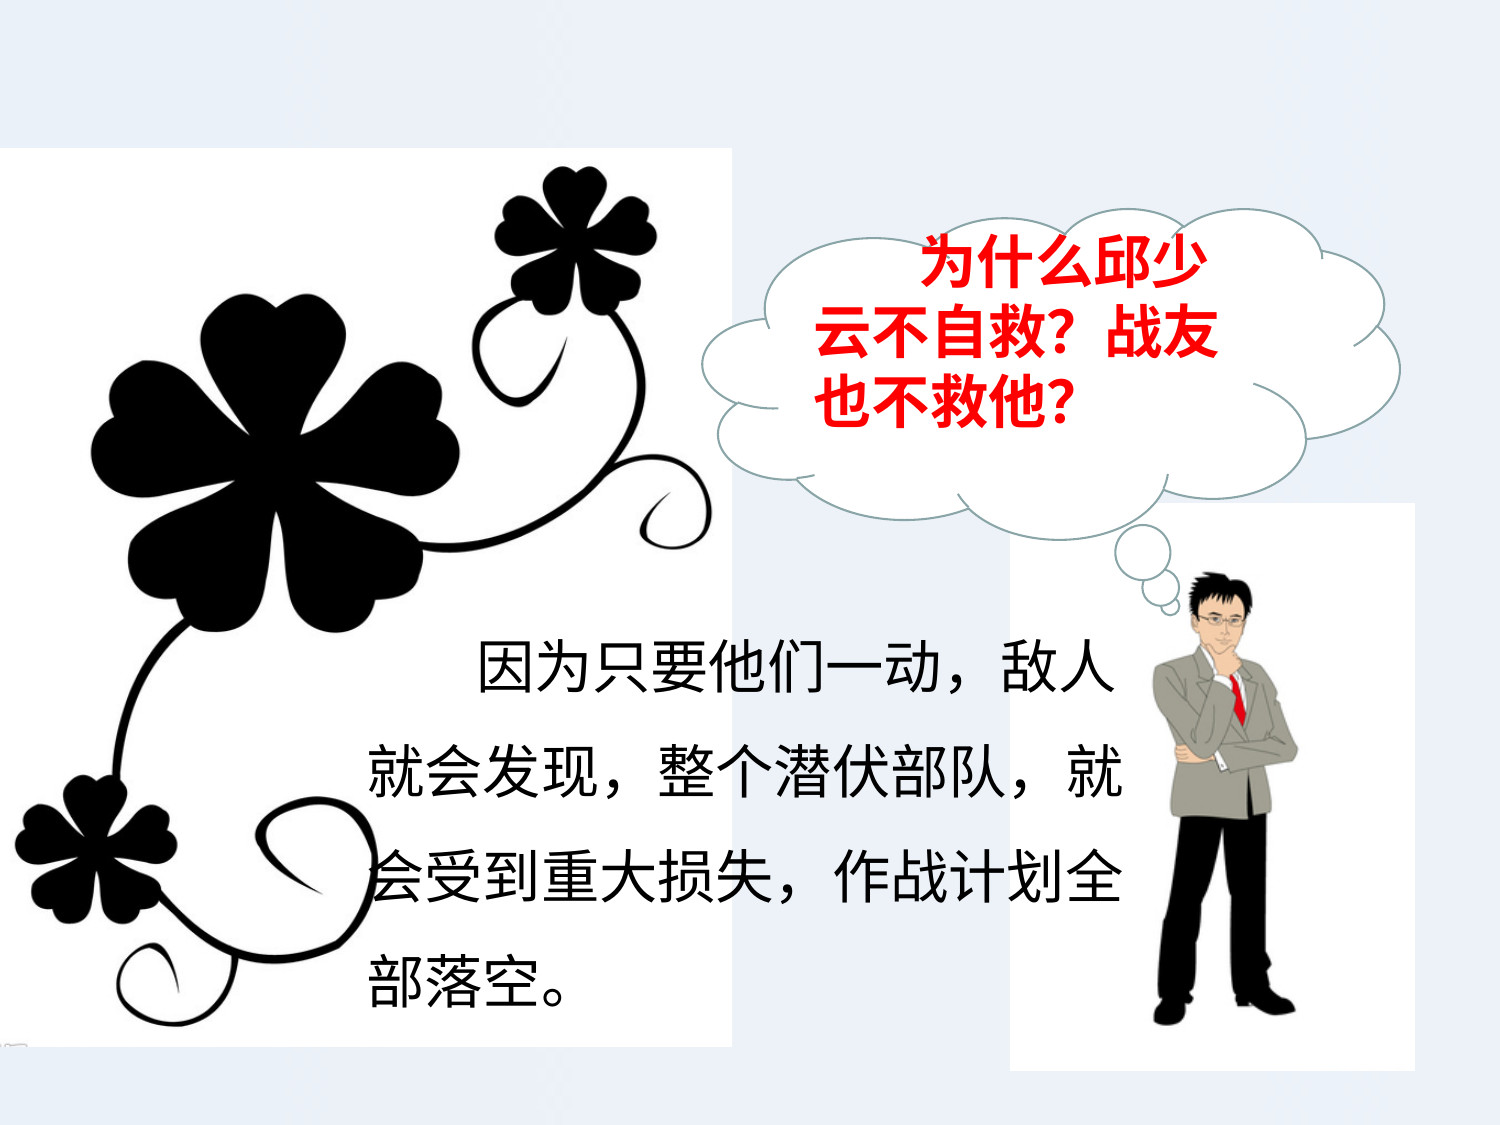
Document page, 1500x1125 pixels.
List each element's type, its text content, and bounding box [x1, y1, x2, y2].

picture [0, 0, 1500, 1125]
text_box 因为只要他们一动，敌人就会发现，整个潜伏部队，就会受到重大损失，作战计划全部落空。 [733, 588, 1009, 1023]
text_box 为什么邱少云不自救？战友也不救他？ [733, 207, 1401, 534]
